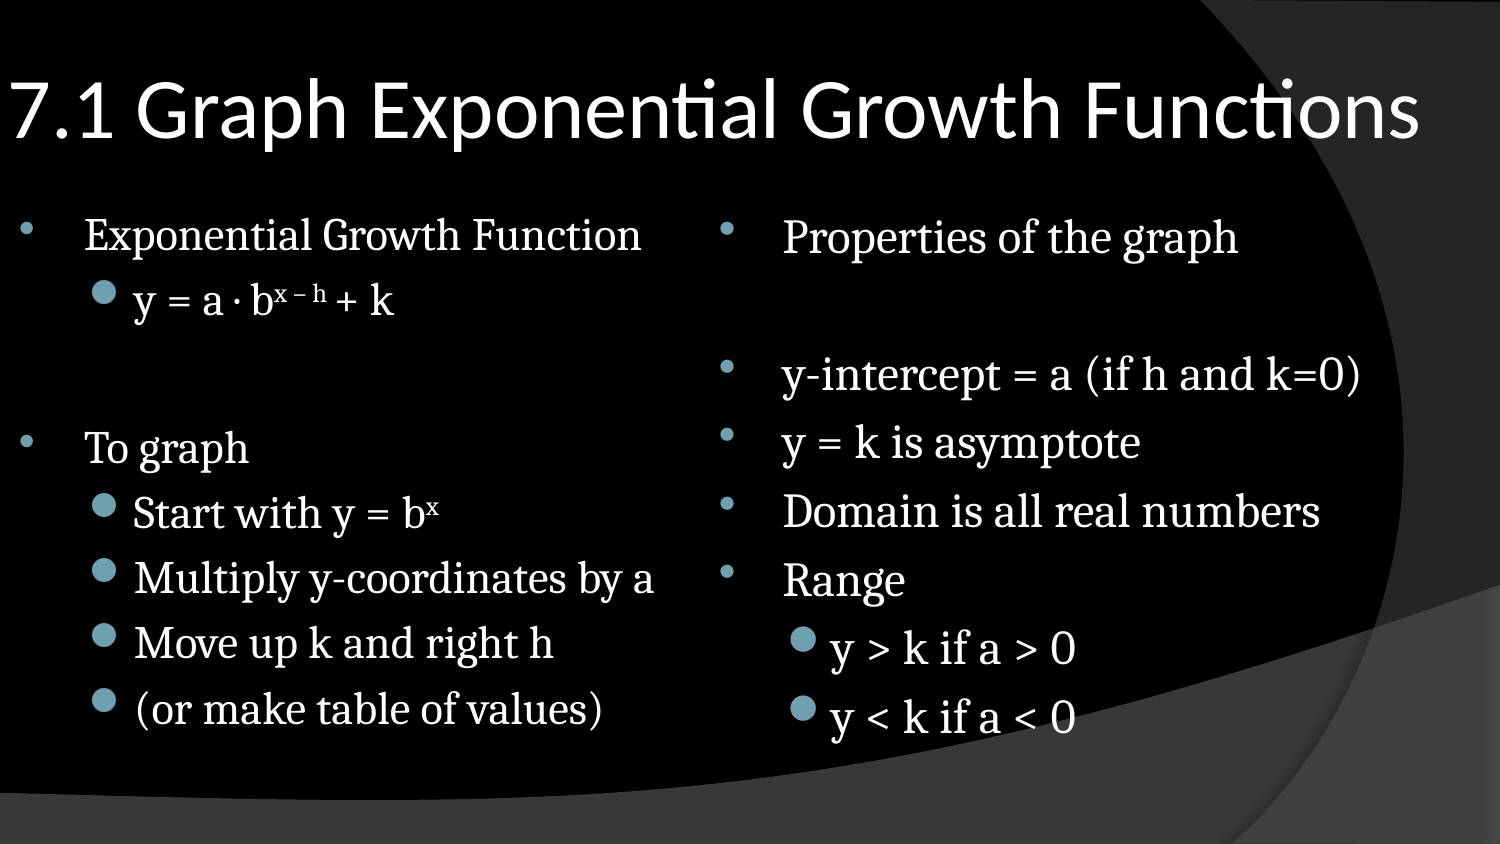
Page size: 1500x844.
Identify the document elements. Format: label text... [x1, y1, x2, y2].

title 7.1 Graph Exponential Growth Functions [0, 33, 1500, 175]
list Exponential Growth Function y = a · bx – h + k To graph Start with y = bx Multiply y-coordinates by a Move up k and right h (or make table of values) [0, 196, 675, 754]
list Properties of the graph y-intercept = a (if h and k=0) y = k is asymptote Domain is all real numbers Range y > k if a > 0 y < k if a < 0 [699, 196, 1500, 754]
